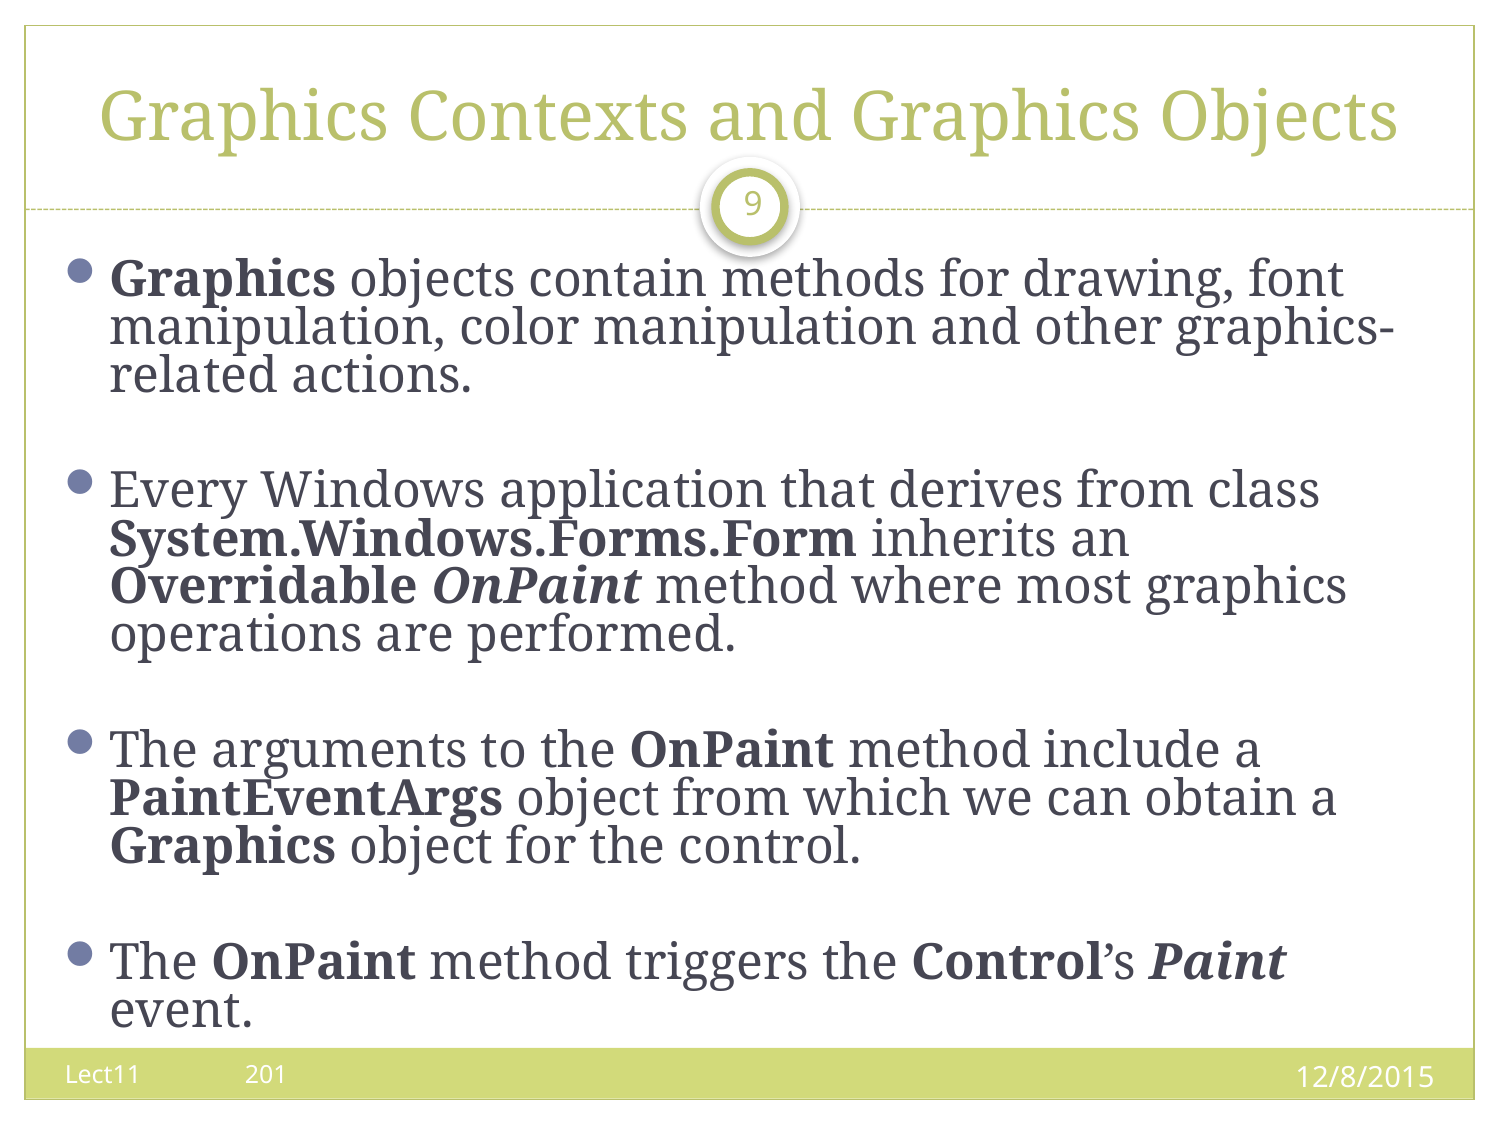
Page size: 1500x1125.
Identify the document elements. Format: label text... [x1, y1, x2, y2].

list Graphics objects contain methods for drawing, font manipulation, color manipulation and other graphics-related actions. Every Windows application that derives from class System.Windows.Forms.Form inherits an Overridable OnPaint method where most graphics operations are performed. The arguments to the OnPaint method include a PaintEventArgs object from which we can obtain a Graphics object for the control. The OnPaint method triggers the Control’s Paint event. [49, 250, 1445, 1001]
title Graphics Contexts and Graphics Objects [49, 37, 1450, 162]
footer Lect11 201 [50, 1051, 638, 1112]
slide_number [950, 1050, 1450, 1111]
slide_number 9 [715, 168, 791, 241]
